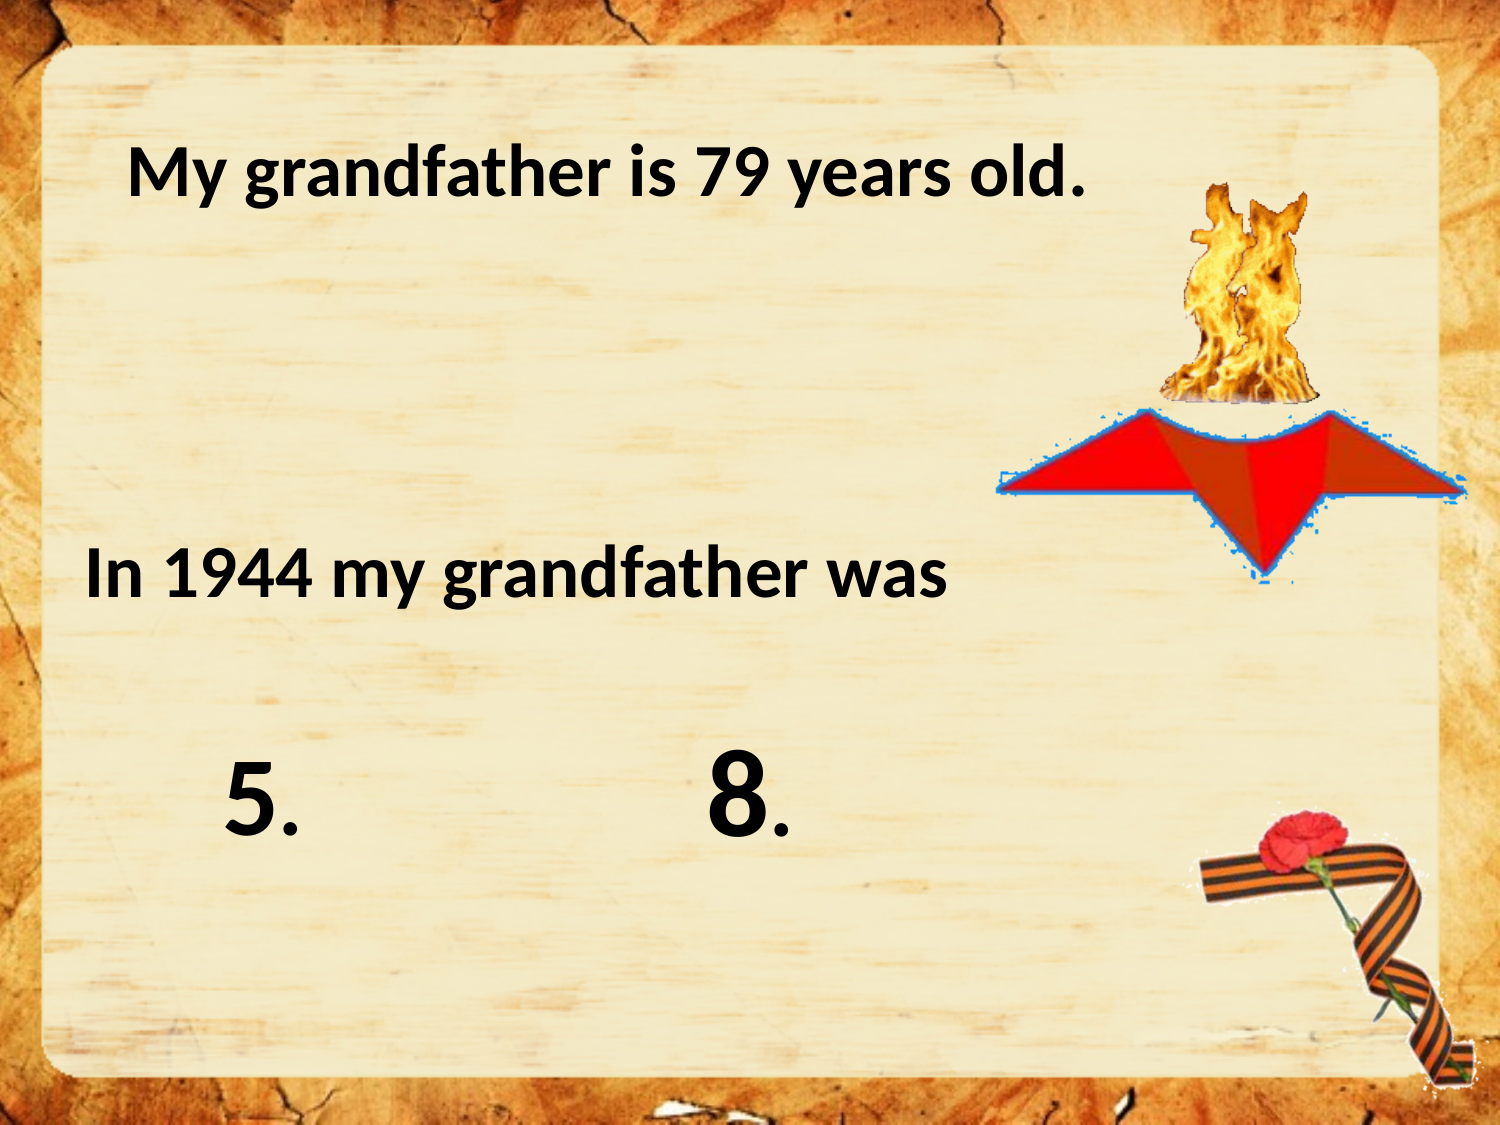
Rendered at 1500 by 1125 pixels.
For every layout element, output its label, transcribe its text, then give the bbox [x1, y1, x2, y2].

picture [0, 0, 1500, 1125]
text_box My grandfather is 79 years old. [112, 113, 1317, 219]
text_box 8. [691, 704, 810, 869]
text_box In 1944 my grandfather was [69, 515, 941, 620]
text_box 5. [207, 715, 319, 866]
